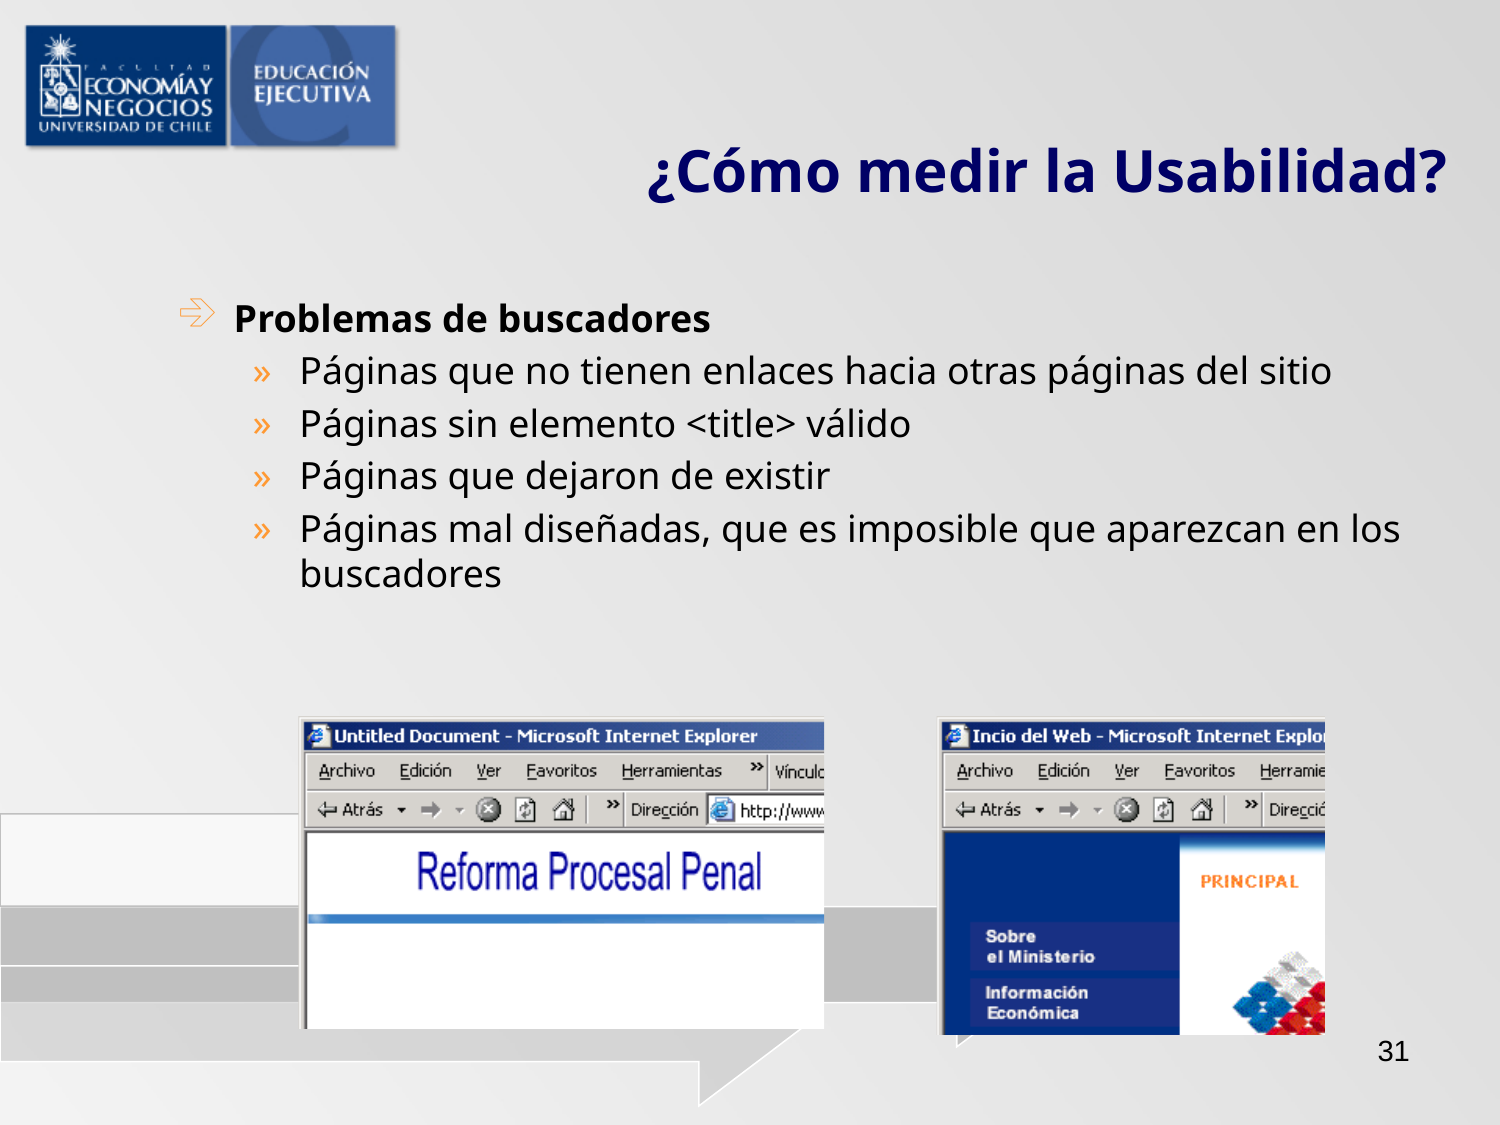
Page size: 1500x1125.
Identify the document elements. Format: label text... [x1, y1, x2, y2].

picture [0, 0, 1500, 1125]
list Problemas de buscadores Páginas que no tienen enlaces hacia otras páginas del sitio Páginas sin elemento <title> válido Páginas que dejaron de existir Páginas mal diseñadas, que es imposible que aparezcan en los buscadores [162, 287, 1463, 1001]
slide_number 31 [1074, 1024, 1426, 1103]
title ¿Cómo medir la Usabilidad? [162, 74, 1463, 263]
